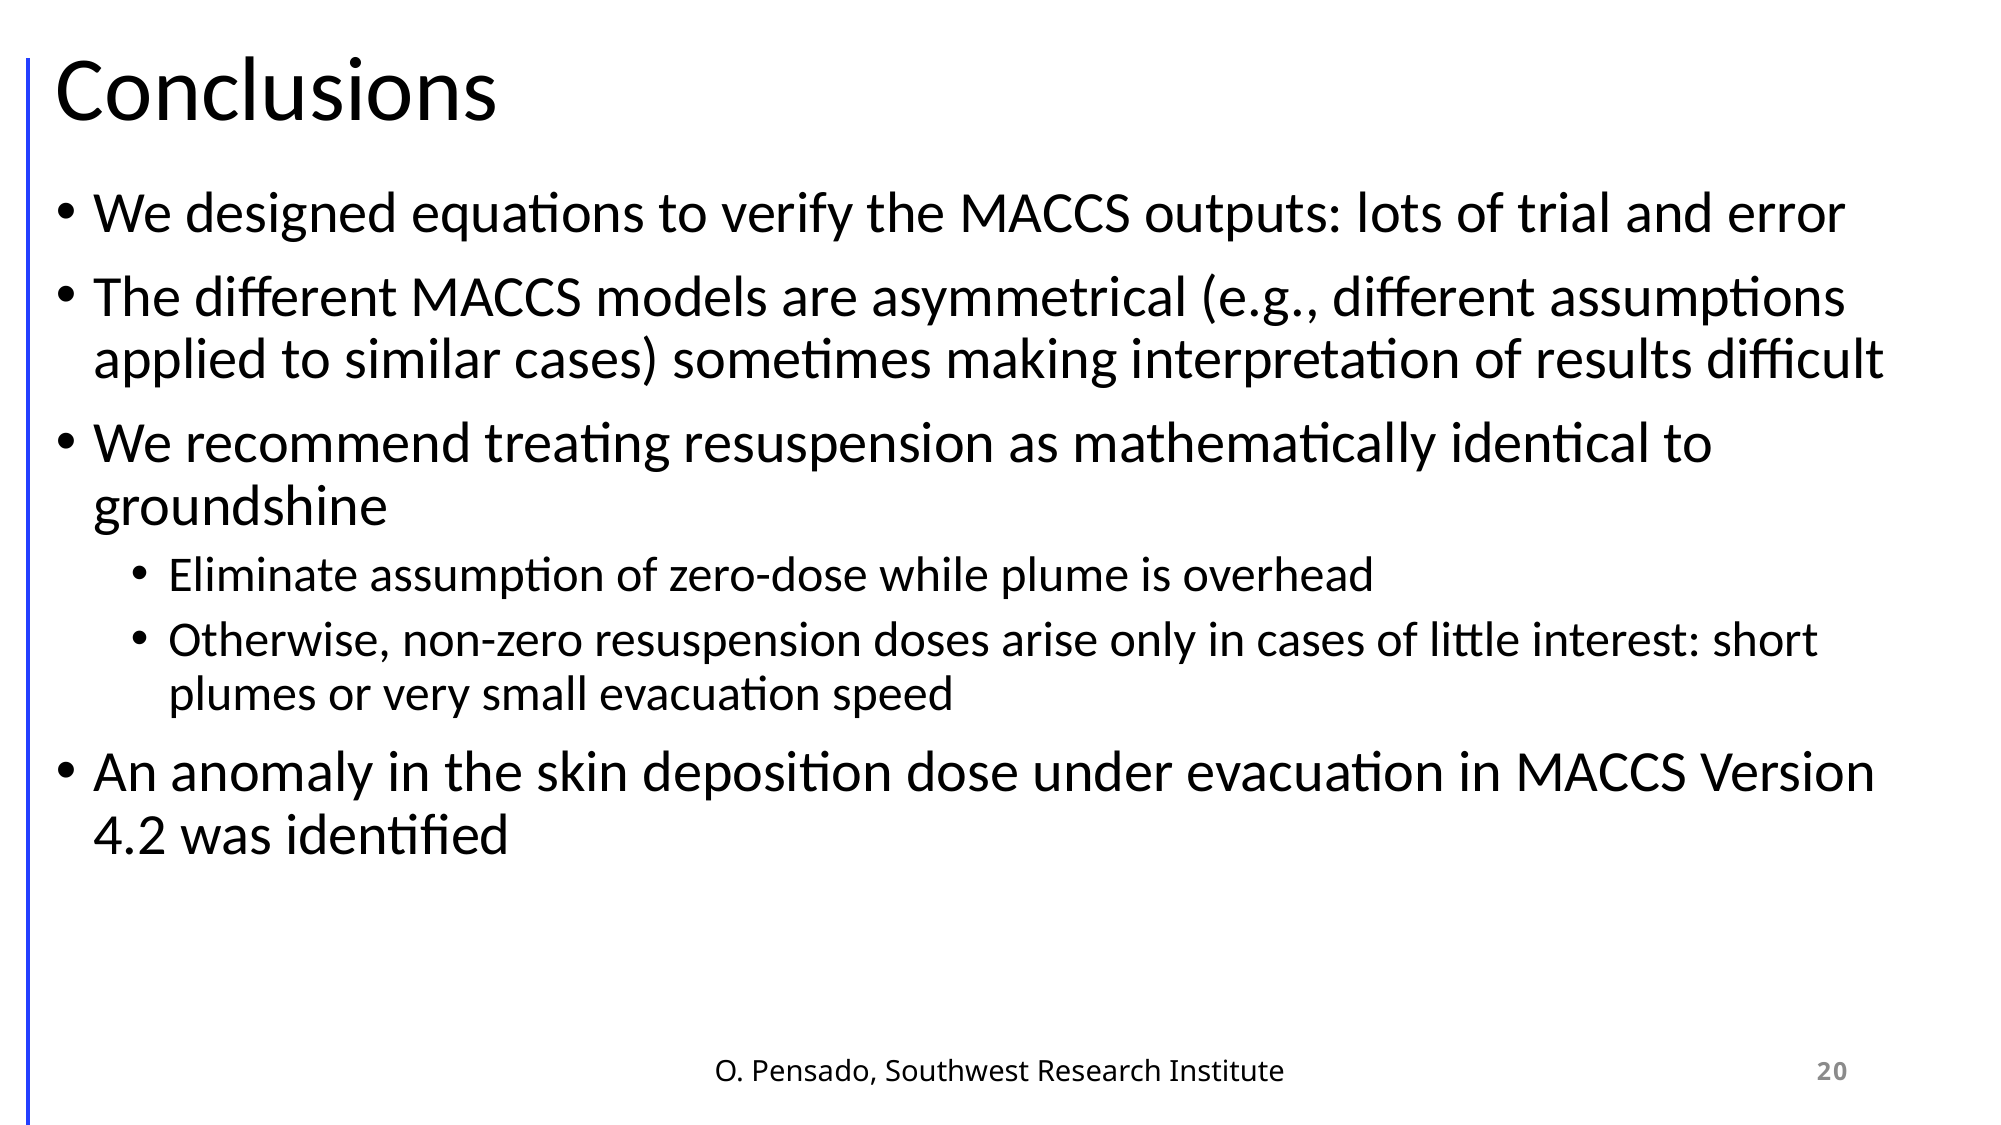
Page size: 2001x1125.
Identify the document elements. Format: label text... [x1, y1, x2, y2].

title Conclusions [40, 5, 1952, 174]
footer O. Pensado, Southwest Research Institute [662, 1042, 1338, 1103]
slide_number 20 [1412, 1042, 1863, 1103]
list We designed equations to verify the MACCS outputs: lots of trial and error The different MACCS models are asymmetrical (e.g., different assumptions applied to similar cases) sometimes making interpretation of results difficult We recommend treating resuspension as mathematically identical to groundshine Eliminate assumption of zero-dose while plume is overhead Otherwise, non-zero resuspension doses arise only in cases of little interest: short plumes or very small evacuation speed An anomaly in the skin deposition dose under evacuation in MACCS Version 4.2 was identified [40, 174, 1952, 1065]
